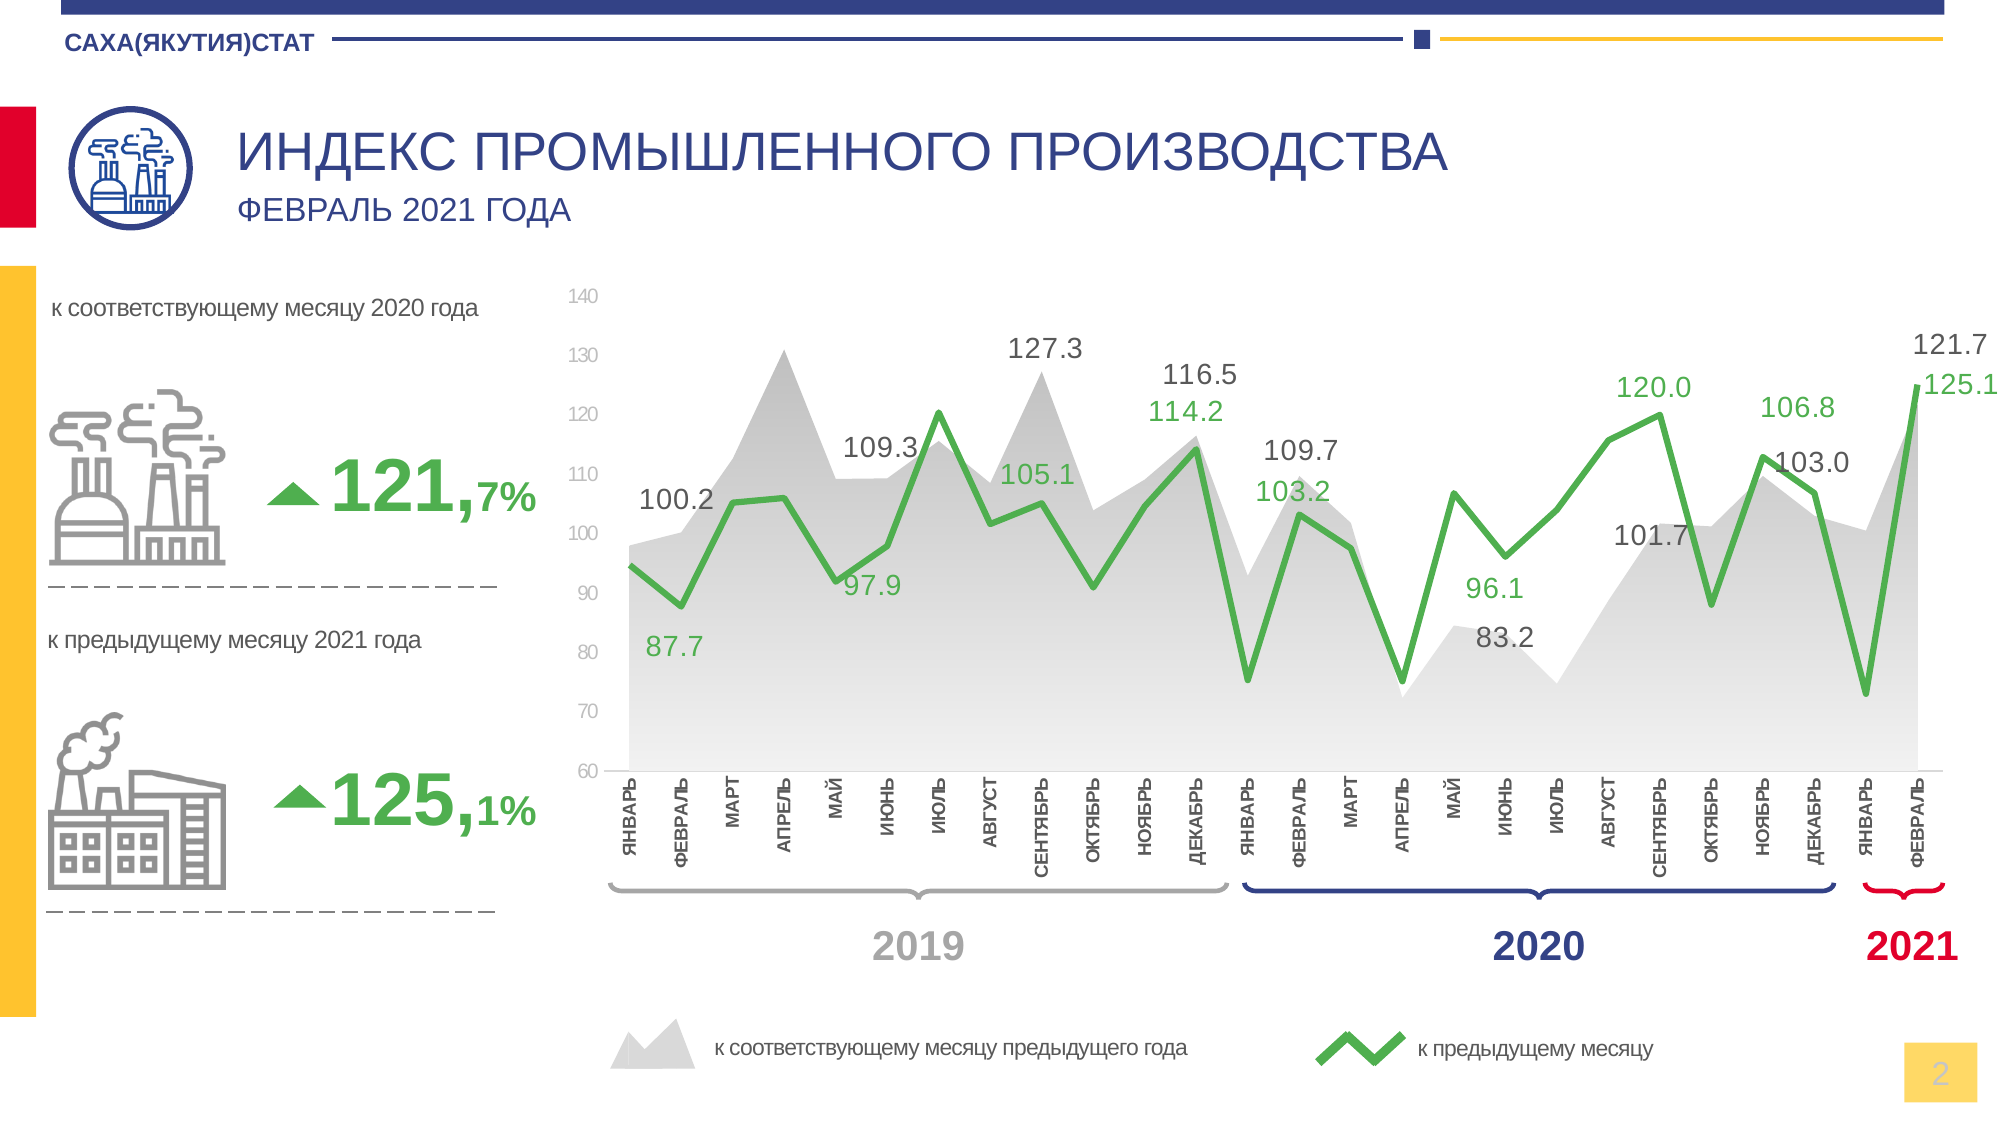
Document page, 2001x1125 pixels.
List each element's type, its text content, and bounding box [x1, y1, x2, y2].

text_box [71, 109, 190, 228]
text_box к предыдущему месяцу 2021 года [32, 615, 438, 661]
text_box САХА(ЯКУТИЯ)СТАТ [47, 17, 332, 65]
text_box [610, 1018, 696, 1069]
text_box к соответствующему месяцу 2020 года [36, 284, 495, 330]
list ИНДЕКС ПРОМЫШЛЕННОГО ПРОИЗВОДСТВА [221, 109, 1629, 198]
text_box 2020 [1460, 911, 1618, 977]
slide_number 2 [1904, 1042, 1978, 1103]
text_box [330, 29, 1943, 127]
text_box 2021 [1833, 911, 1992, 977]
picture [46, 386, 228, 568]
text_box к предыдущему месяцу [1402, 1031, 1865, 1069]
text_box 2019 [839, 911, 998, 977]
chart [536, 264, 2000, 911]
text_box [263, 480, 323, 507]
text_box 125,1% [245, 743, 536, 848]
text_box к соответствующему месяцу предыдущего года [699, 1030, 1245, 1068]
text_box 121,7% [301, 428, 536, 534]
text_box [270, 783, 330, 809]
text_box ФЕВРАЛЬ 2021 ГОДА [221, 180, 1327, 228]
picture [48, 712, 226, 890]
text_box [1318, 1034, 1403, 1063]
